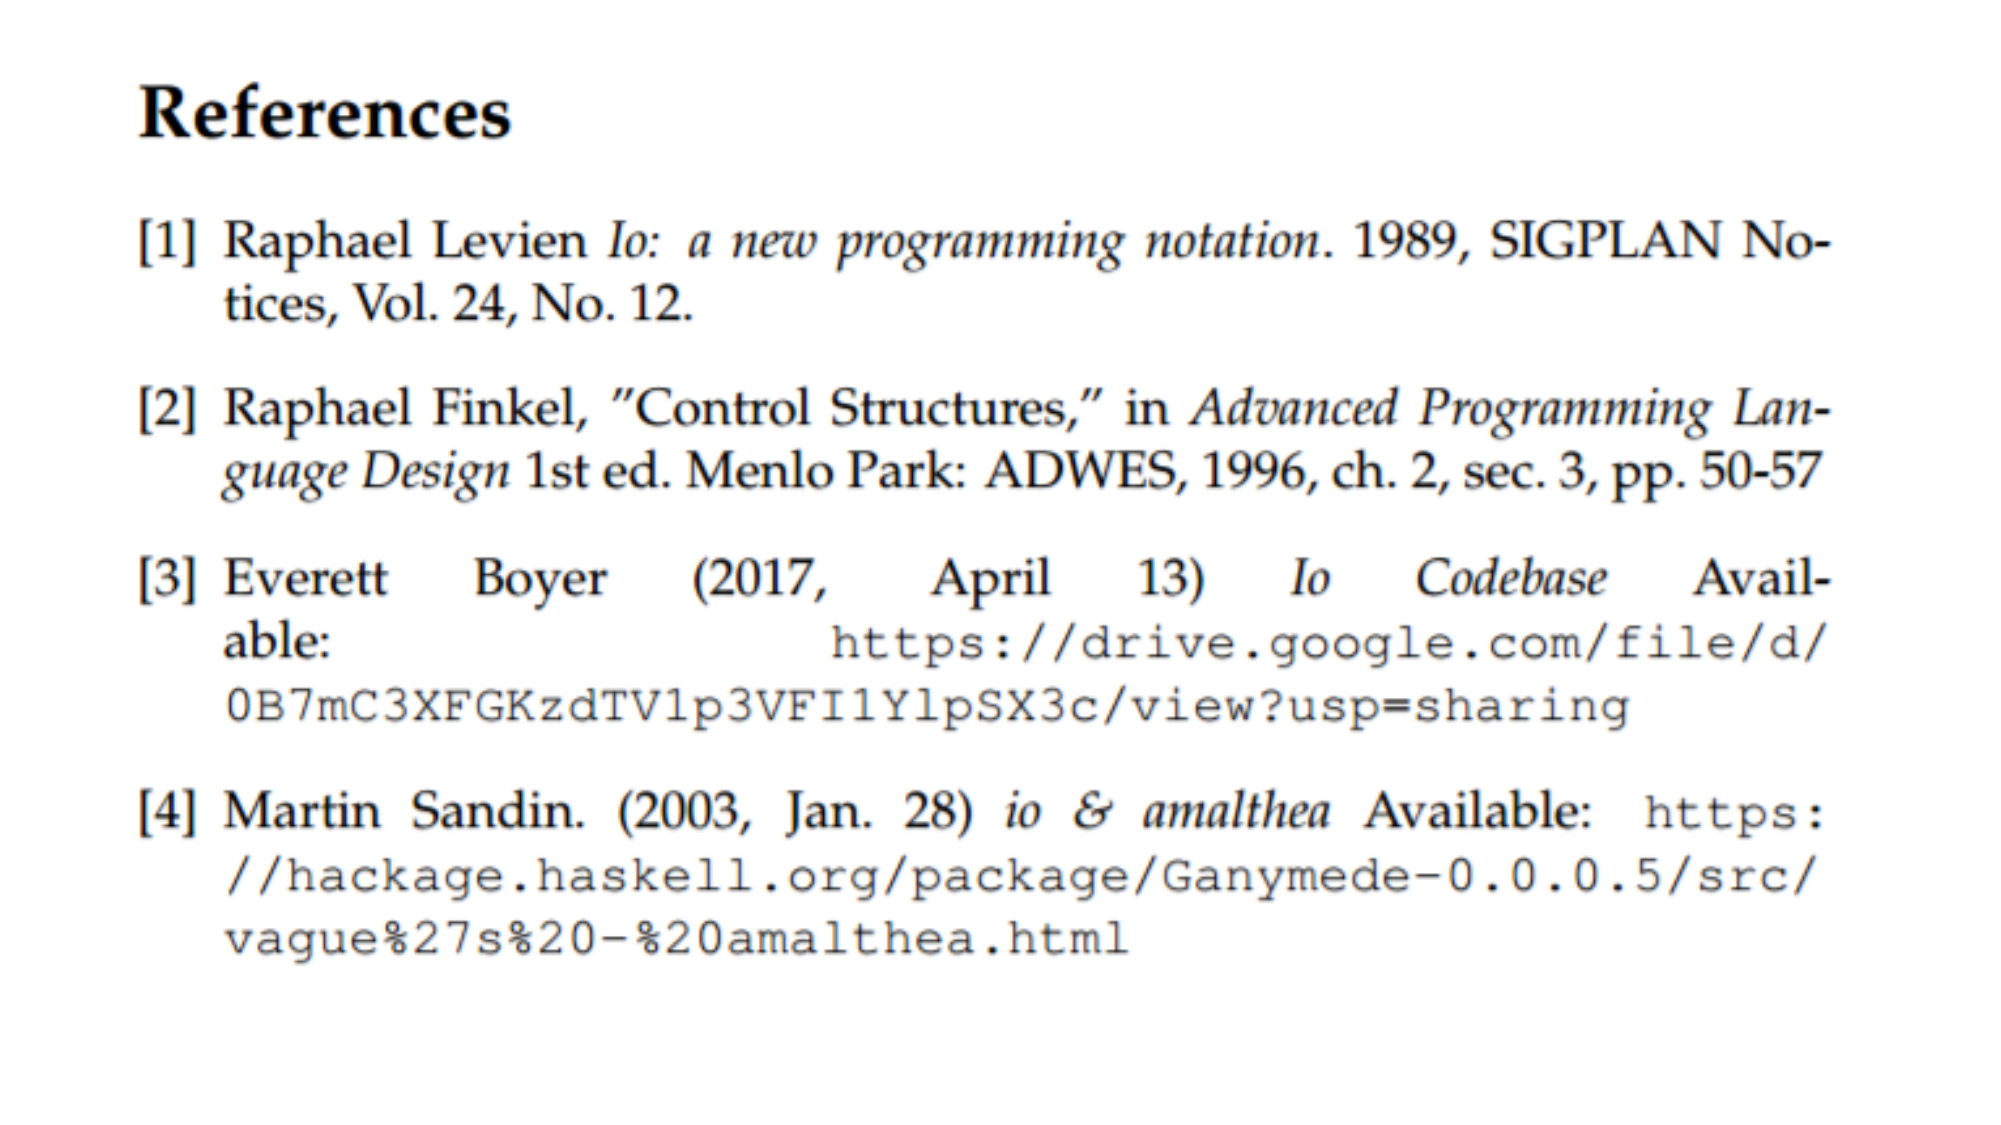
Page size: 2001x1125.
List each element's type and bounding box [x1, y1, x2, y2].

picture [128, 59, 1863, 982]
